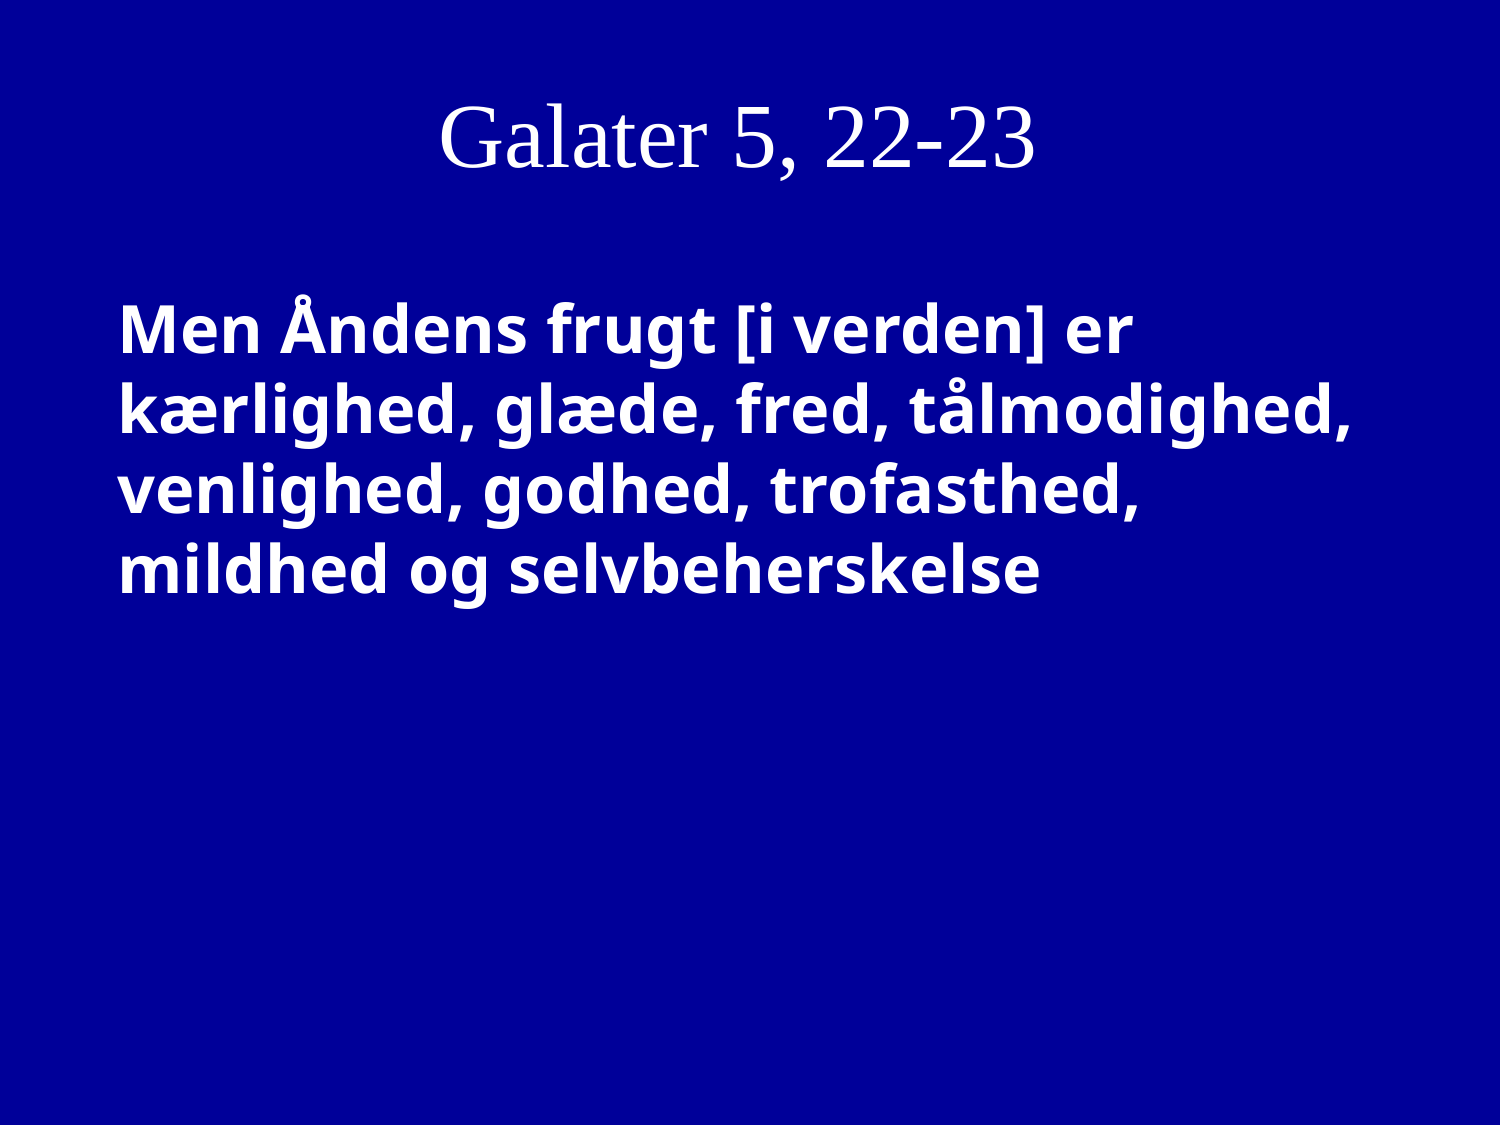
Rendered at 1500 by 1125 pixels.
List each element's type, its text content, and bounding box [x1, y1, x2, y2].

title Galater 5, 22-23 [0, 30, 1500, 232]
list Men Åndens frugt [i verden] er kærlighed, glæde, fred, tålmodighed, venlighed, godhed, trofasthed, mildhed og selvbeherskelse [102, 278, 1398, 1079]
